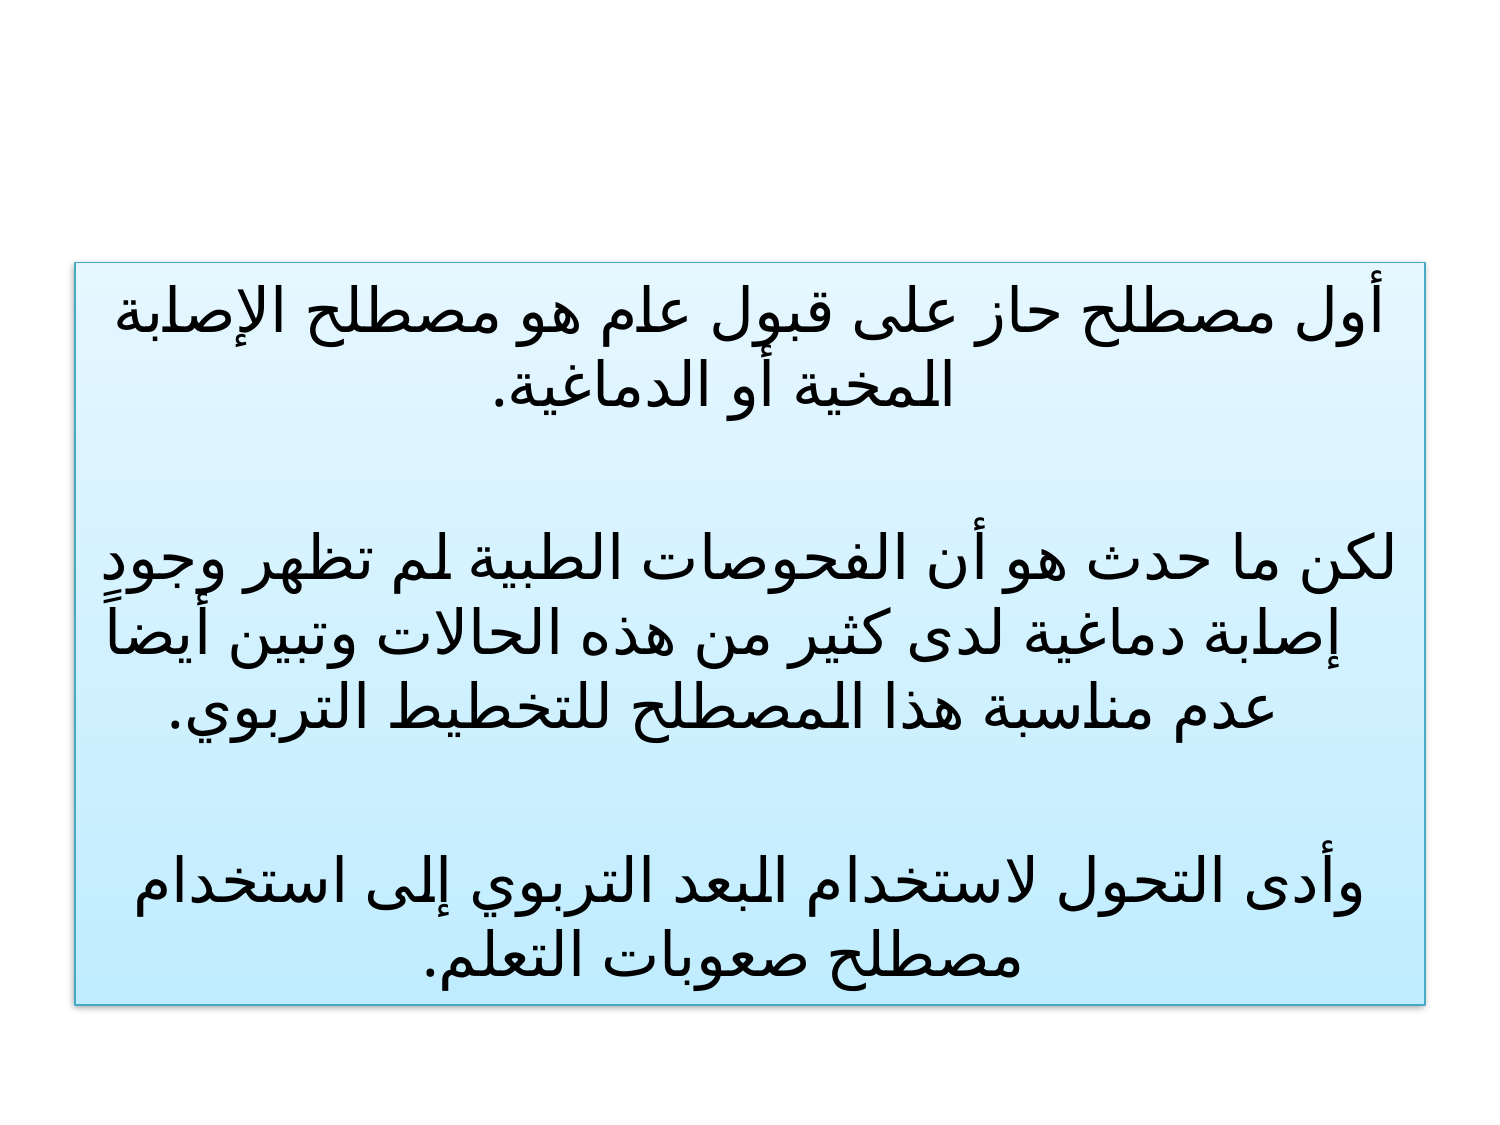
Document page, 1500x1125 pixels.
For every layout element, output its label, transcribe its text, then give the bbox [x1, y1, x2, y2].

list أول مصطلح حاز على قبول عام هو مصطلح الإصابة المخية أو الدماغية. لكن ما حدث هو أن الفحوصات الطبية لم تظهر وجود إصابة دماغية لدى كثير من هذه الحالات وتبين أيضاً عدم مناسبة هذا المصطلح للتخطيط التربوي. وأدى التحول لاستخدام البعد التربوي إلى استخدام مصطلح صعوبات التعلم. [74, 262, 1426, 1006]
